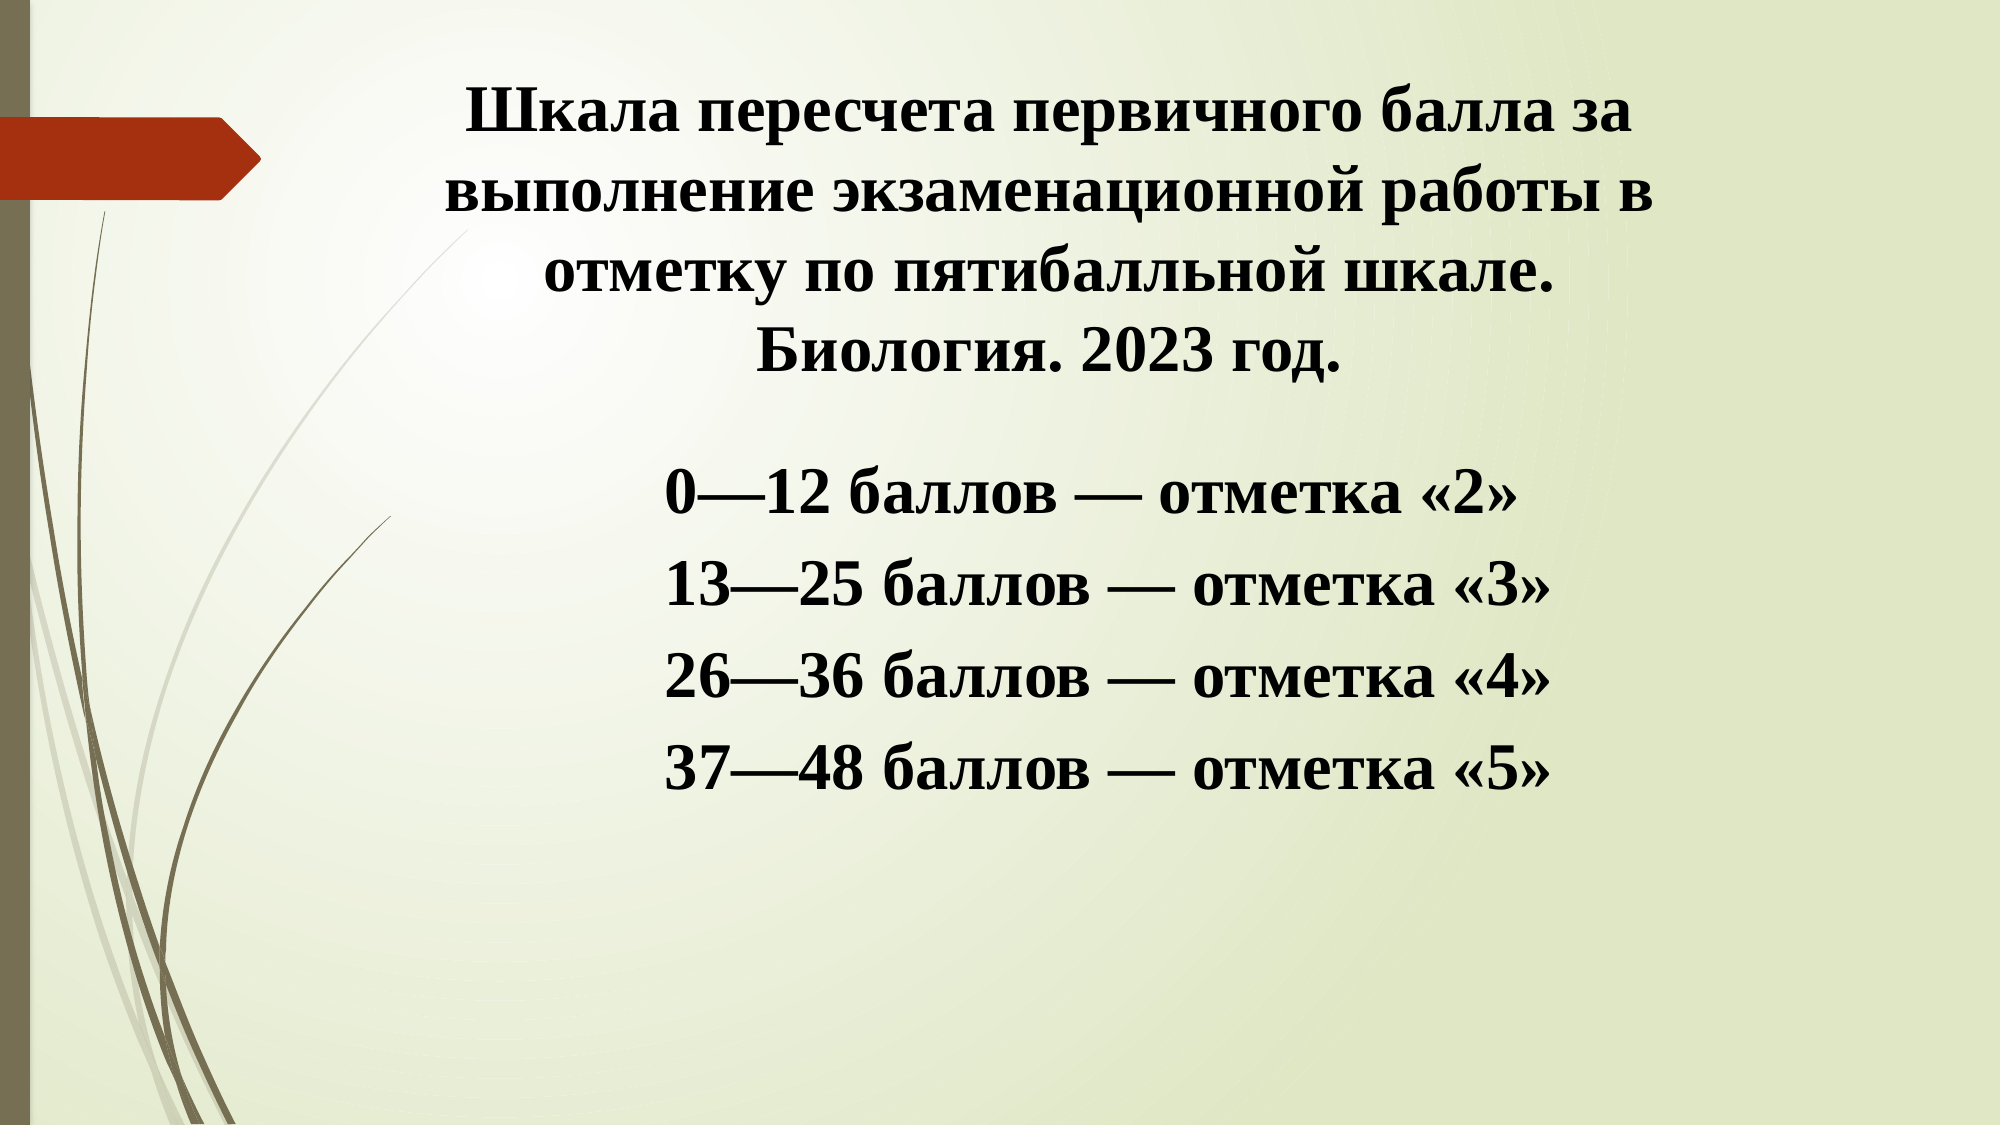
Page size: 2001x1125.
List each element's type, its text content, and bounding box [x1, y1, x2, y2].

text_box 0—12 баллов — отметка «2» 13—25 баллов — отметка «3» 26—36 баллов — отметка «4» 37—48 баллов — отметка «5» [499, 427, 1703, 891]
text_box Шкала пересчета первичного балла за выполнение экзаменационной работы в отметку по пятибалльной шкале. Биология. 2023 год. [333, 57, 1767, 392]
